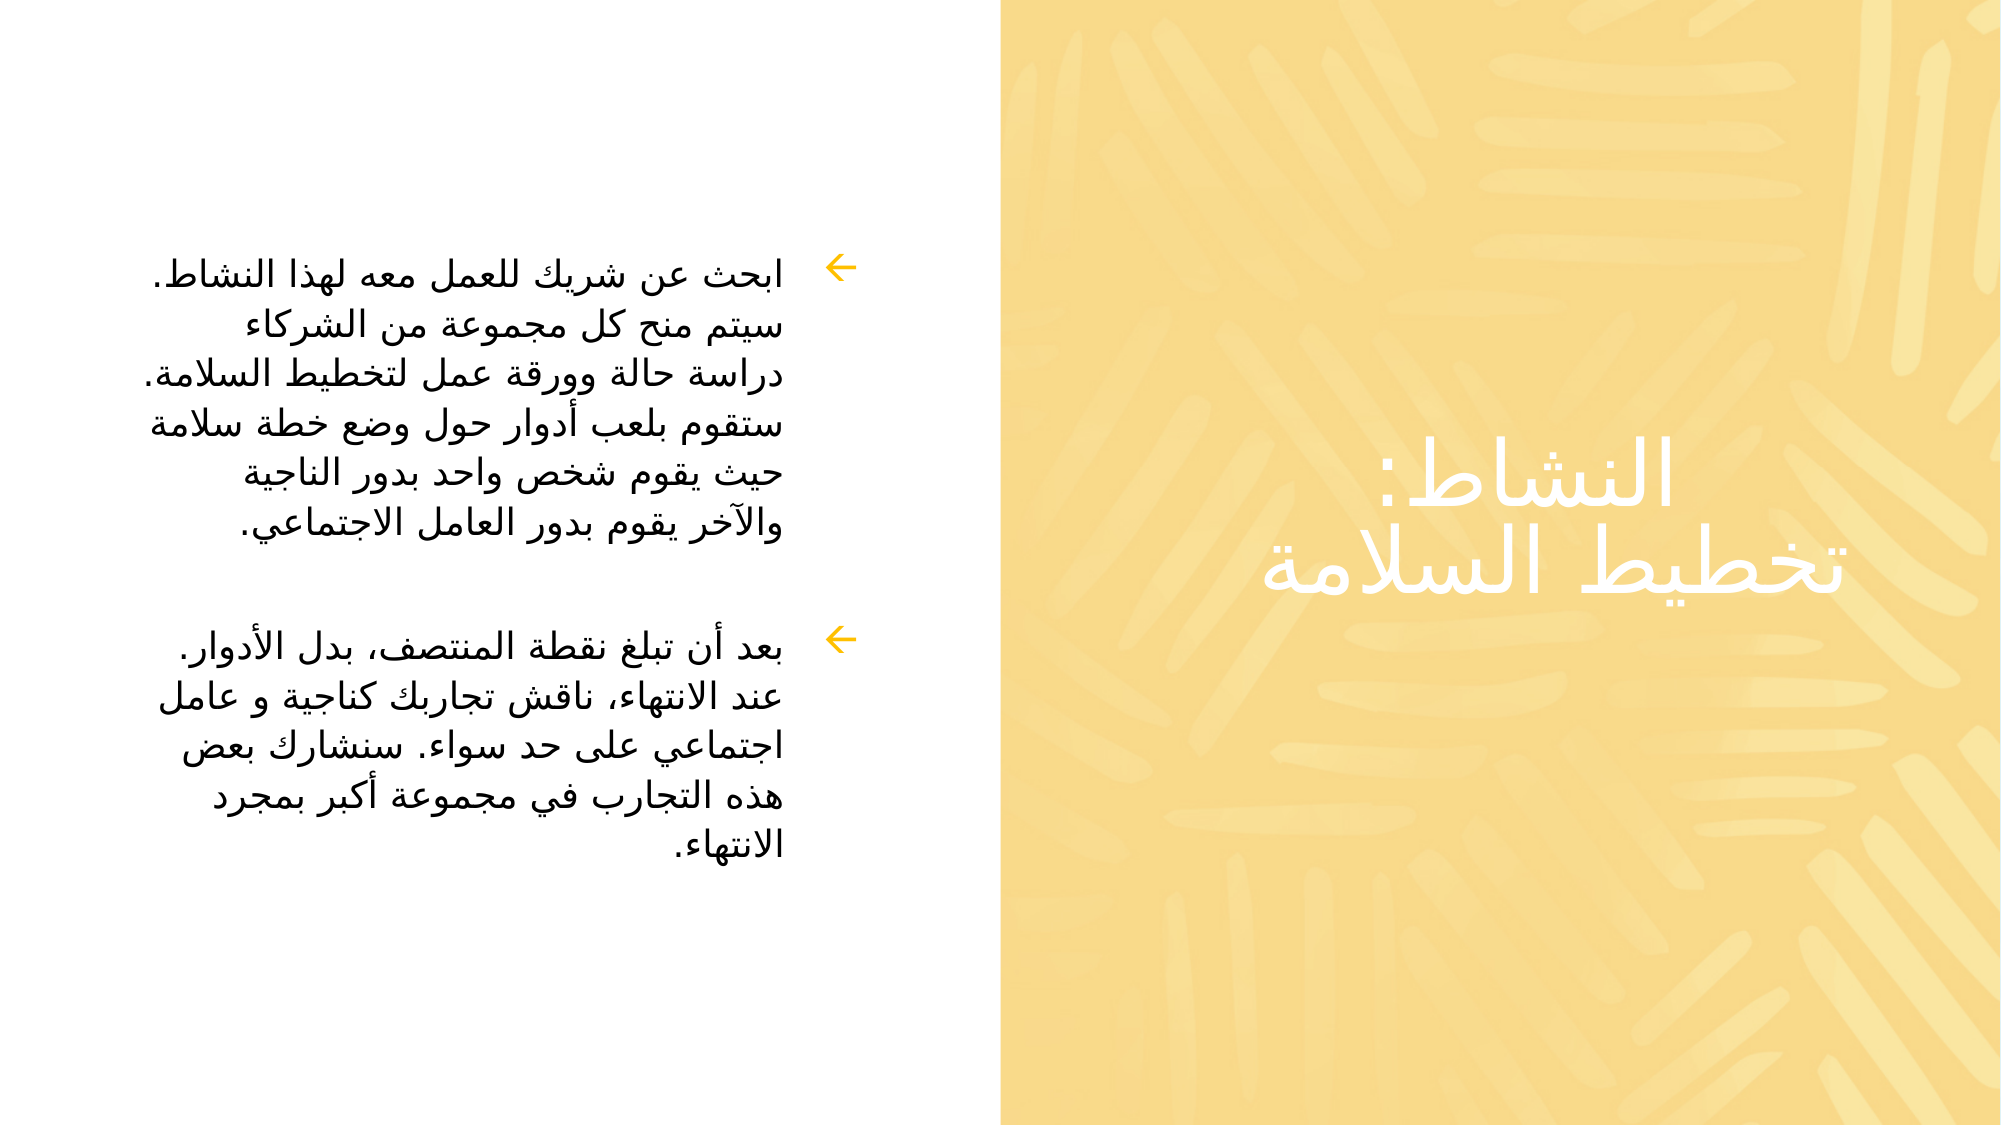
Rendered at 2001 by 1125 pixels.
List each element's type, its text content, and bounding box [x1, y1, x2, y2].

list ابحث عن شريك للعمل معه لهذا النشاط. سيتم منح كل مجموعة من الشركاء دراسة حالة وورقة عمل لتخطيط السلامة. ستقوم بلعب أدوار حول وضع خطة سلامة حيث يقوم شخص واحد بدور الناجية والآخر يقوم بدور العامل الاجتماعي. بعد أن تبلغ نقطة المنتصف، بدل الأدوار. عند الانتهاء، ناقش تجاربك كناجية و عامل اجتماعي على حد سواء. سنشارك بعض هذه التجارب في مجموعة أكبر بمجرد الانتهاء. [132, 140, 868, 971]
title النشاط: تخطيط السلامة [1119, 396, 1903, 651]
picture [0, 0, 2001, 1125]
